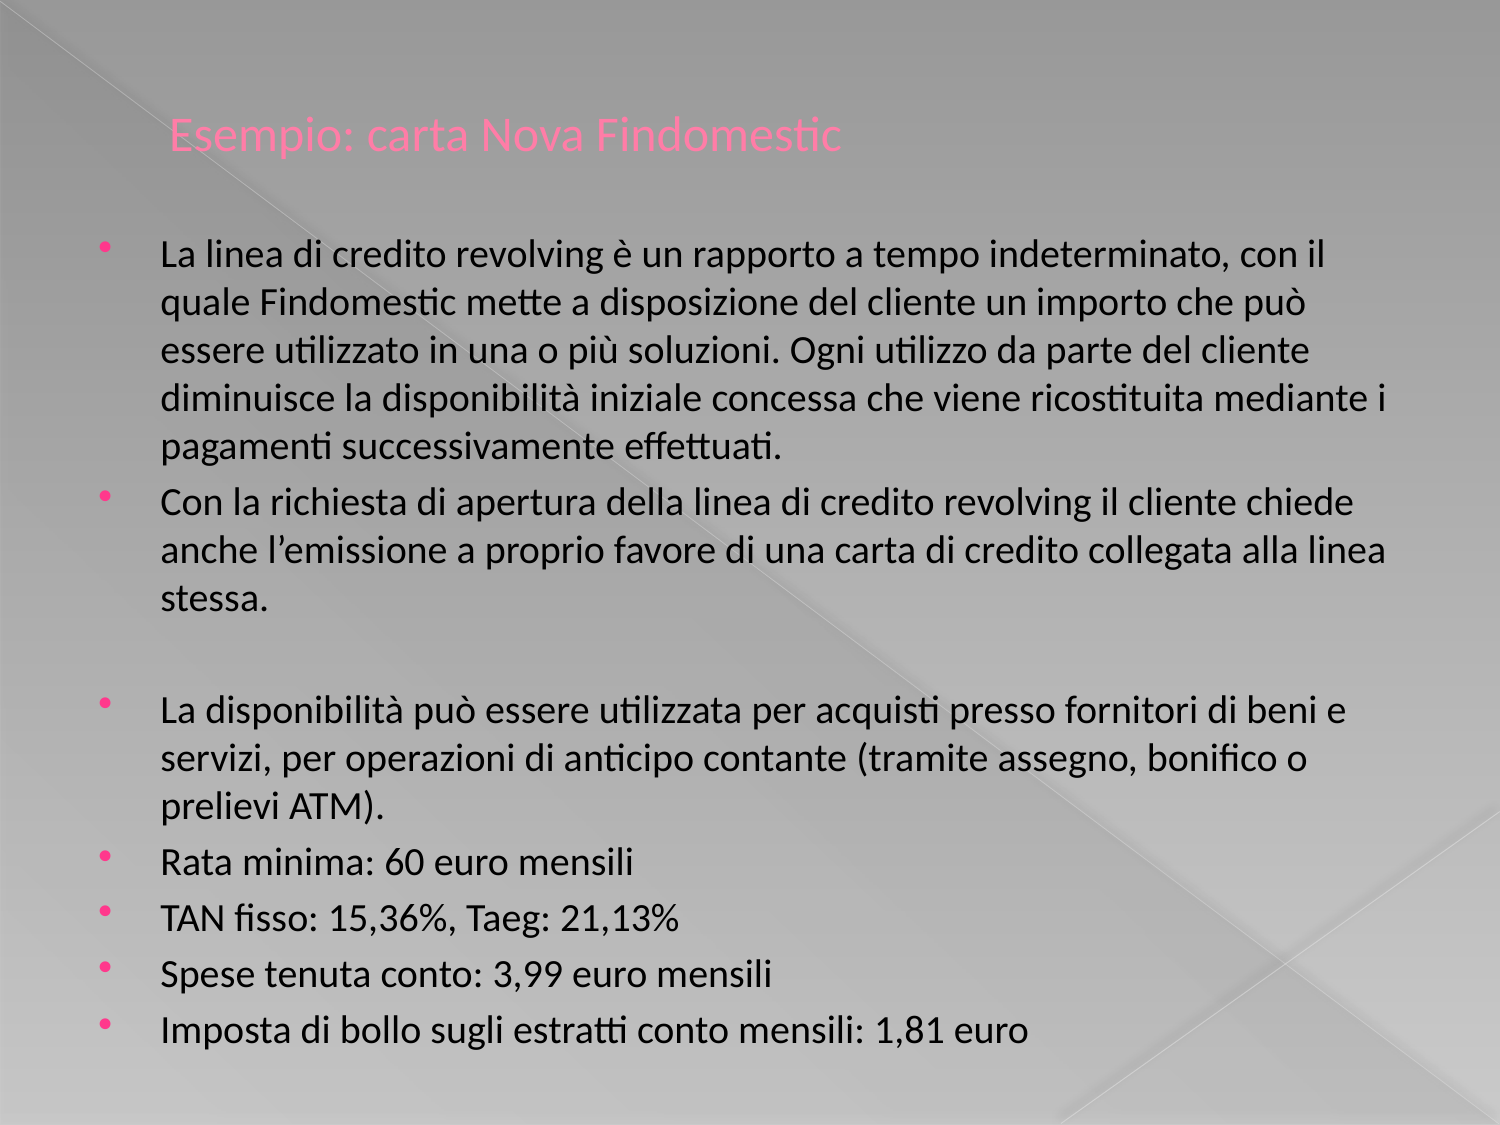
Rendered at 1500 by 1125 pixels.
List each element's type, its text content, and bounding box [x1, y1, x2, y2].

list La linea di credito revolving è un rapporto a tempo indeterminato, con il quale Findomestic mette a disposizione del cliente un importo che può essere utilizzato in una o più soluzioni. Ogni utilizzo da parte del cliente diminuisce la disponibilità iniziale concessa che viene ricostituita mediante i pagamenti successivamente effettuati. Con la richiesta di apertura della linea di credito revolving il cliente chiede anche l’emissione a proprio favore di una carta di credito collegata alla linea stessa. La disponibilità può essere utilizzata per acquisti presso fornitori di beni e servizi, per operazioni di anticipo contante (tramite assegno, bonifico o prelievi ATM). Rata minima: 60 euro mensili TAN fisso: 15,36%, Taeg: 21,13% Spese tenuta conto: 3,99 euro mensili Imposta di bollo sugli estratti conto mensili: 1,81 euro [75, 219, 1425, 1059]
title Esempio: carta Nova Findomestic [75, 43, 1425, 219]
